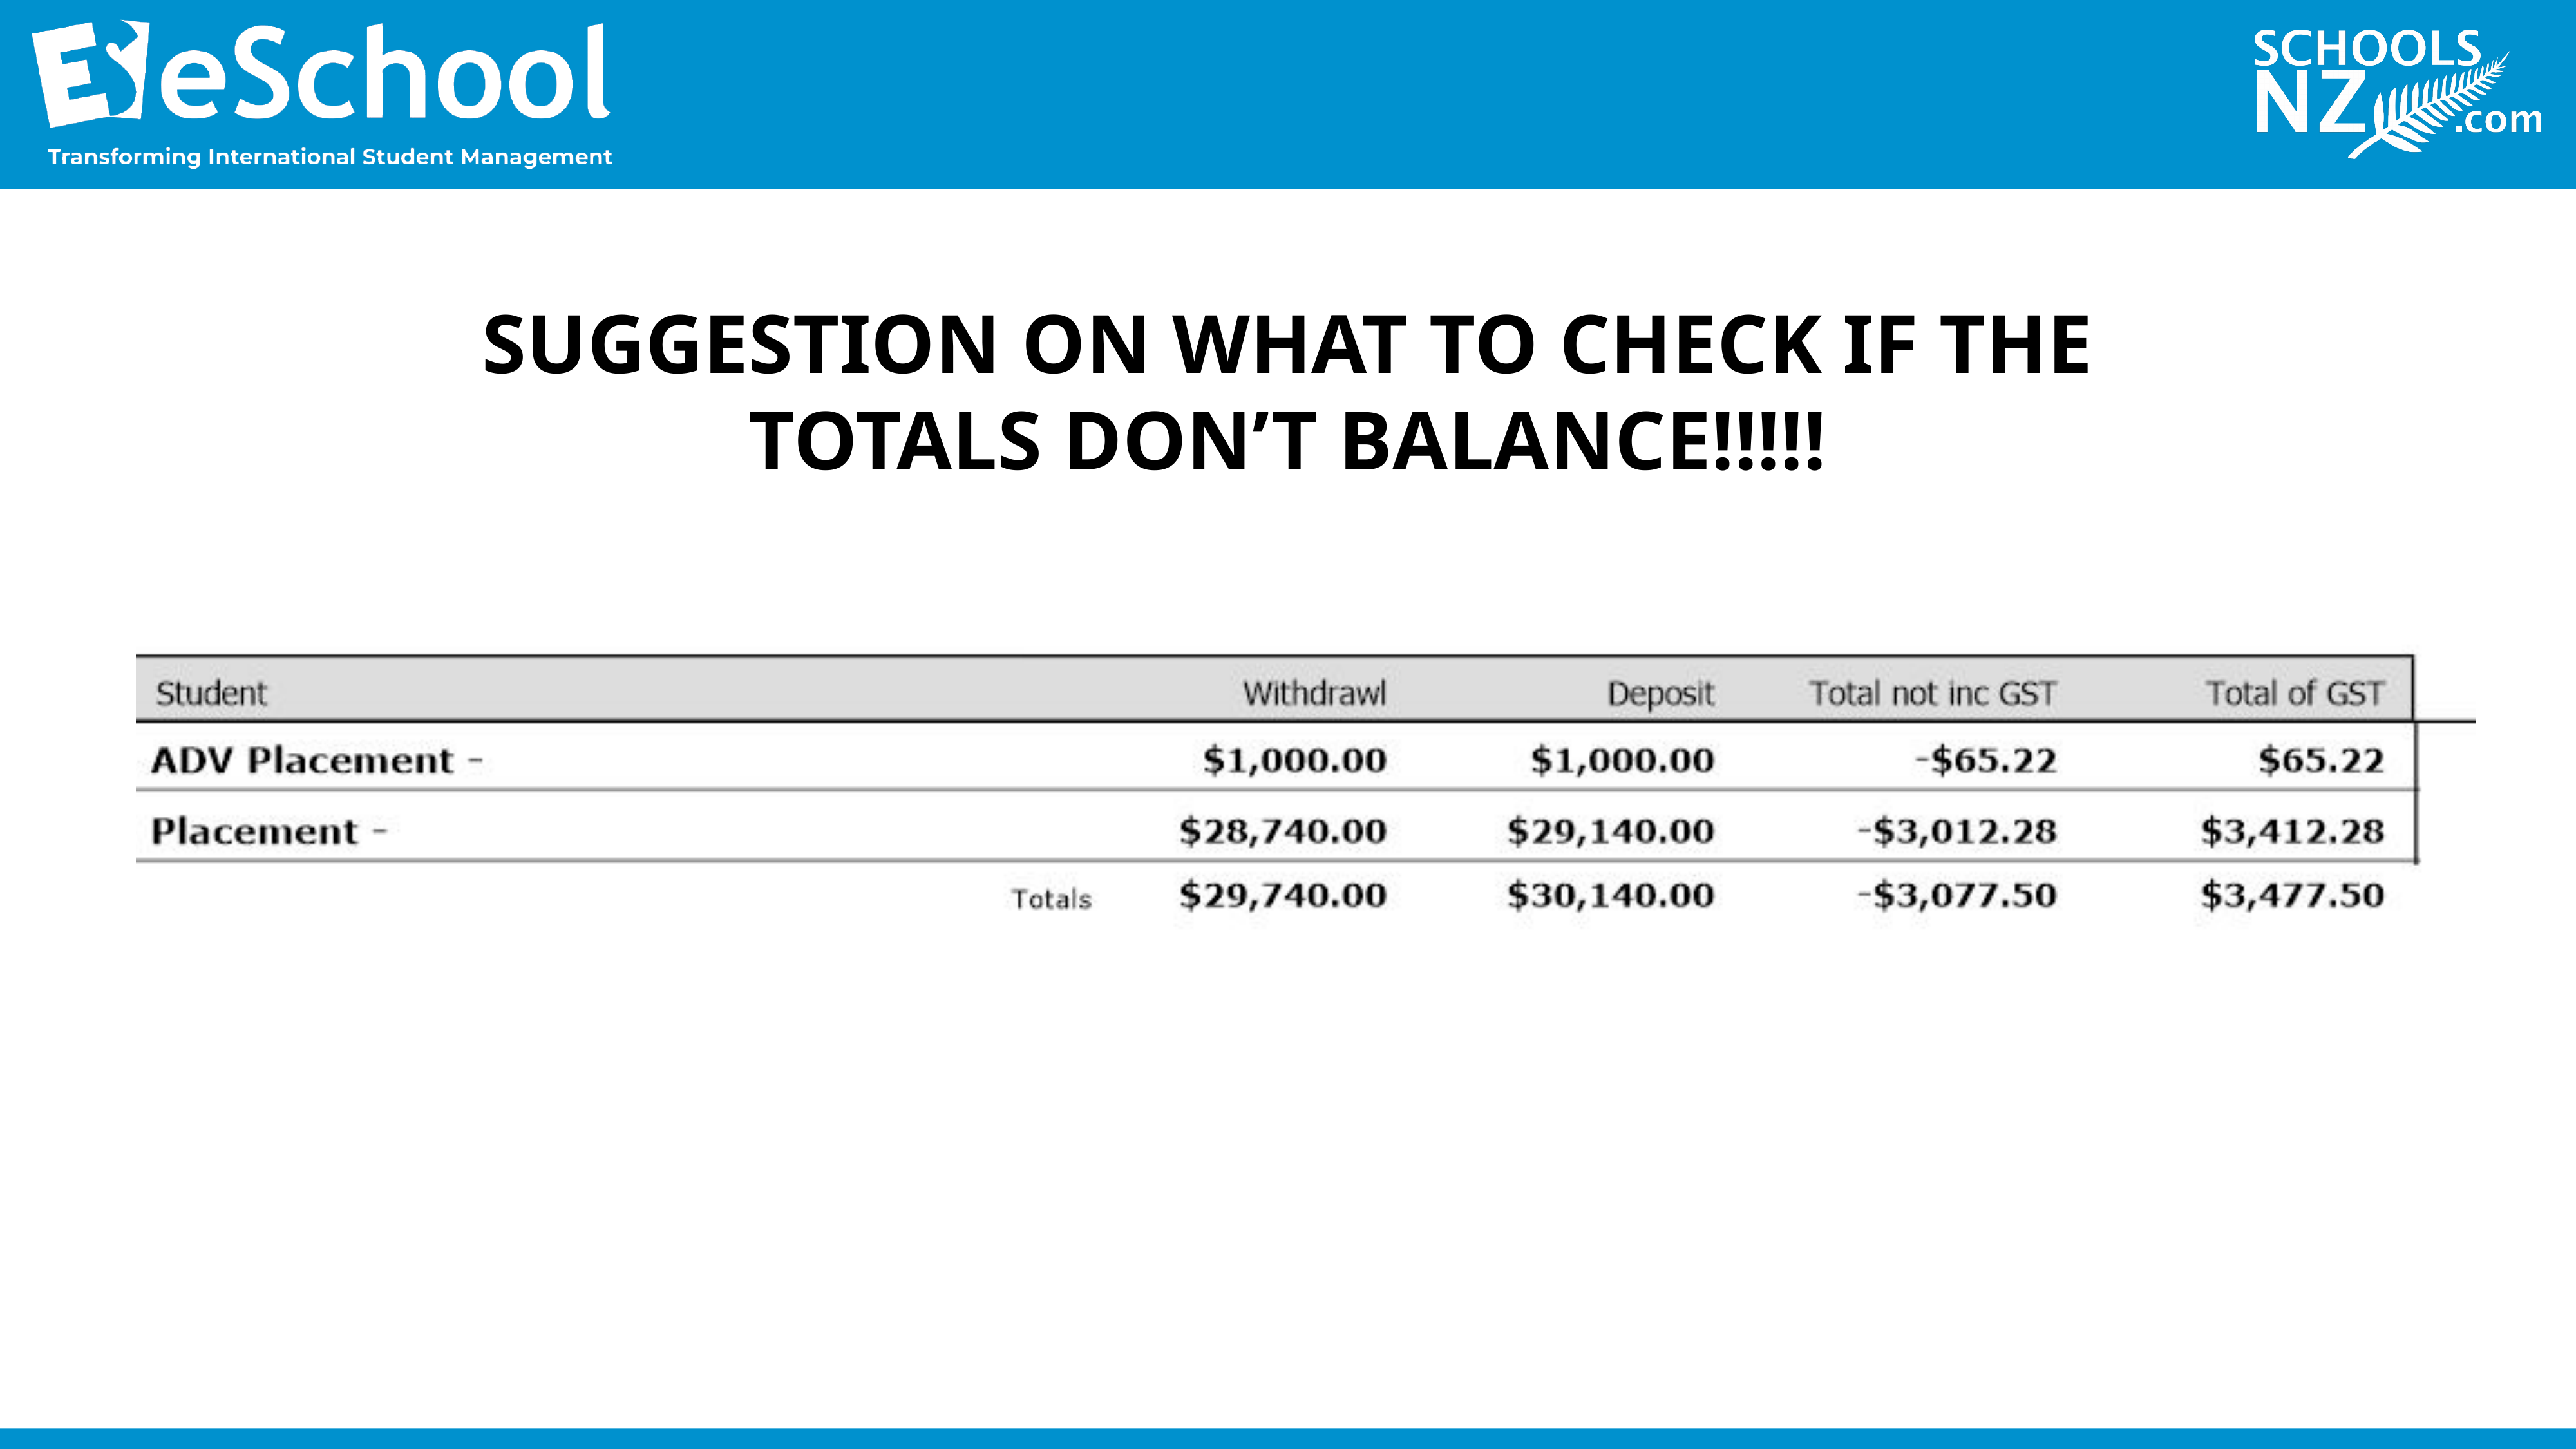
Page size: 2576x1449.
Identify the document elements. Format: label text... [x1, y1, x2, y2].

picture [2349, 62, 2502, 158]
picture [279, 153, 289, 164]
picture [431, 153, 442, 164]
picture [255, 153, 261, 164]
picture [417, 153, 428, 164]
picture [388, 153, 398, 164]
picture [2432, 31, 2454, 64]
picture [188, 153, 200, 168]
picture [511, 153, 520, 164]
picture [144, 153, 163, 164]
picture [298, 51, 354, 118]
picture [401, 148, 414, 164]
picture [111, 148, 118, 164]
picture [2282, 30, 2311, 66]
picture [136, 608, 2476, 1050]
picture [604, 151, 612, 164]
picture [482, 153, 493, 164]
picture [32, 21, 149, 128]
picture [291, 151, 299, 164]
picture [2486, 111, 2506, 132]
picture [2353, 30, 2387, 66]
picture [576, 153, 587, 164]
picture [591, 153, 601, 164]
picture [48, 149, 61, 164]
picture [308, 153, 320, 164]
picture [367, 24, 425, 117]
picture [337, 153, 348, 164]
picture [509, 51, 573, 118]
picture [377, 151, 384, 164]
picture [162, 51, 225, 118]
picture [2257, 70, 2307, 132]
picture [2457, 126, 2461, 131]
picture [2466, 111, 2481, 132]
picture [264, 153, 276, 164]
picture [524, 153, 536, 168]
picture [71, 153, 81, 164]
picture [2318, 31, 2345, 64]
picture [210, 149, 213, 164]
picture [86, 153, 97, 164]
picture [2320, 70, 2365, 132]
picture [2501, 57, 2506, 62]
picture [540, 153, 551, 164]
picture [364, 149, 375, 164]
picture [63, 153, 70, 164]
picture [120, 153, 132, 164]
picture [323, 153, 334, 164]
picture [445, 151, 453, 164]
picture [173, 153, 185, 164]
picture [235, 26, 289, 118]
picture [497, 153, 507, 164]
picture [2458, 30, 2480, 66]
picture [439, 51, 501, 118]
picture [2391, 30, 2425, 66]
picture [100, 153, 109, 164]
picture [217, 153, 228, 164]
picture [588, 24, 609, 118]
picture [462, 149, 478, 164]
picture [303, 153, 305, 164]
picture [167, 153, 169, 164]
picture [231, 151, 238, 164]
picture [2512, 111, 2541, 131]
picture [135, 153, 141, 164]
picture [553, 153, 573, 164]
picture [240, 153, 252, 164]
picture [2255, 30, 2277, 66]
text_box SUGGESTION ON WHAT TO CHECK IF THE TOTALS DON’T BALANCE!!!!! [412, 285, 2164, 493]
picture [351, 148, 354, 164]
